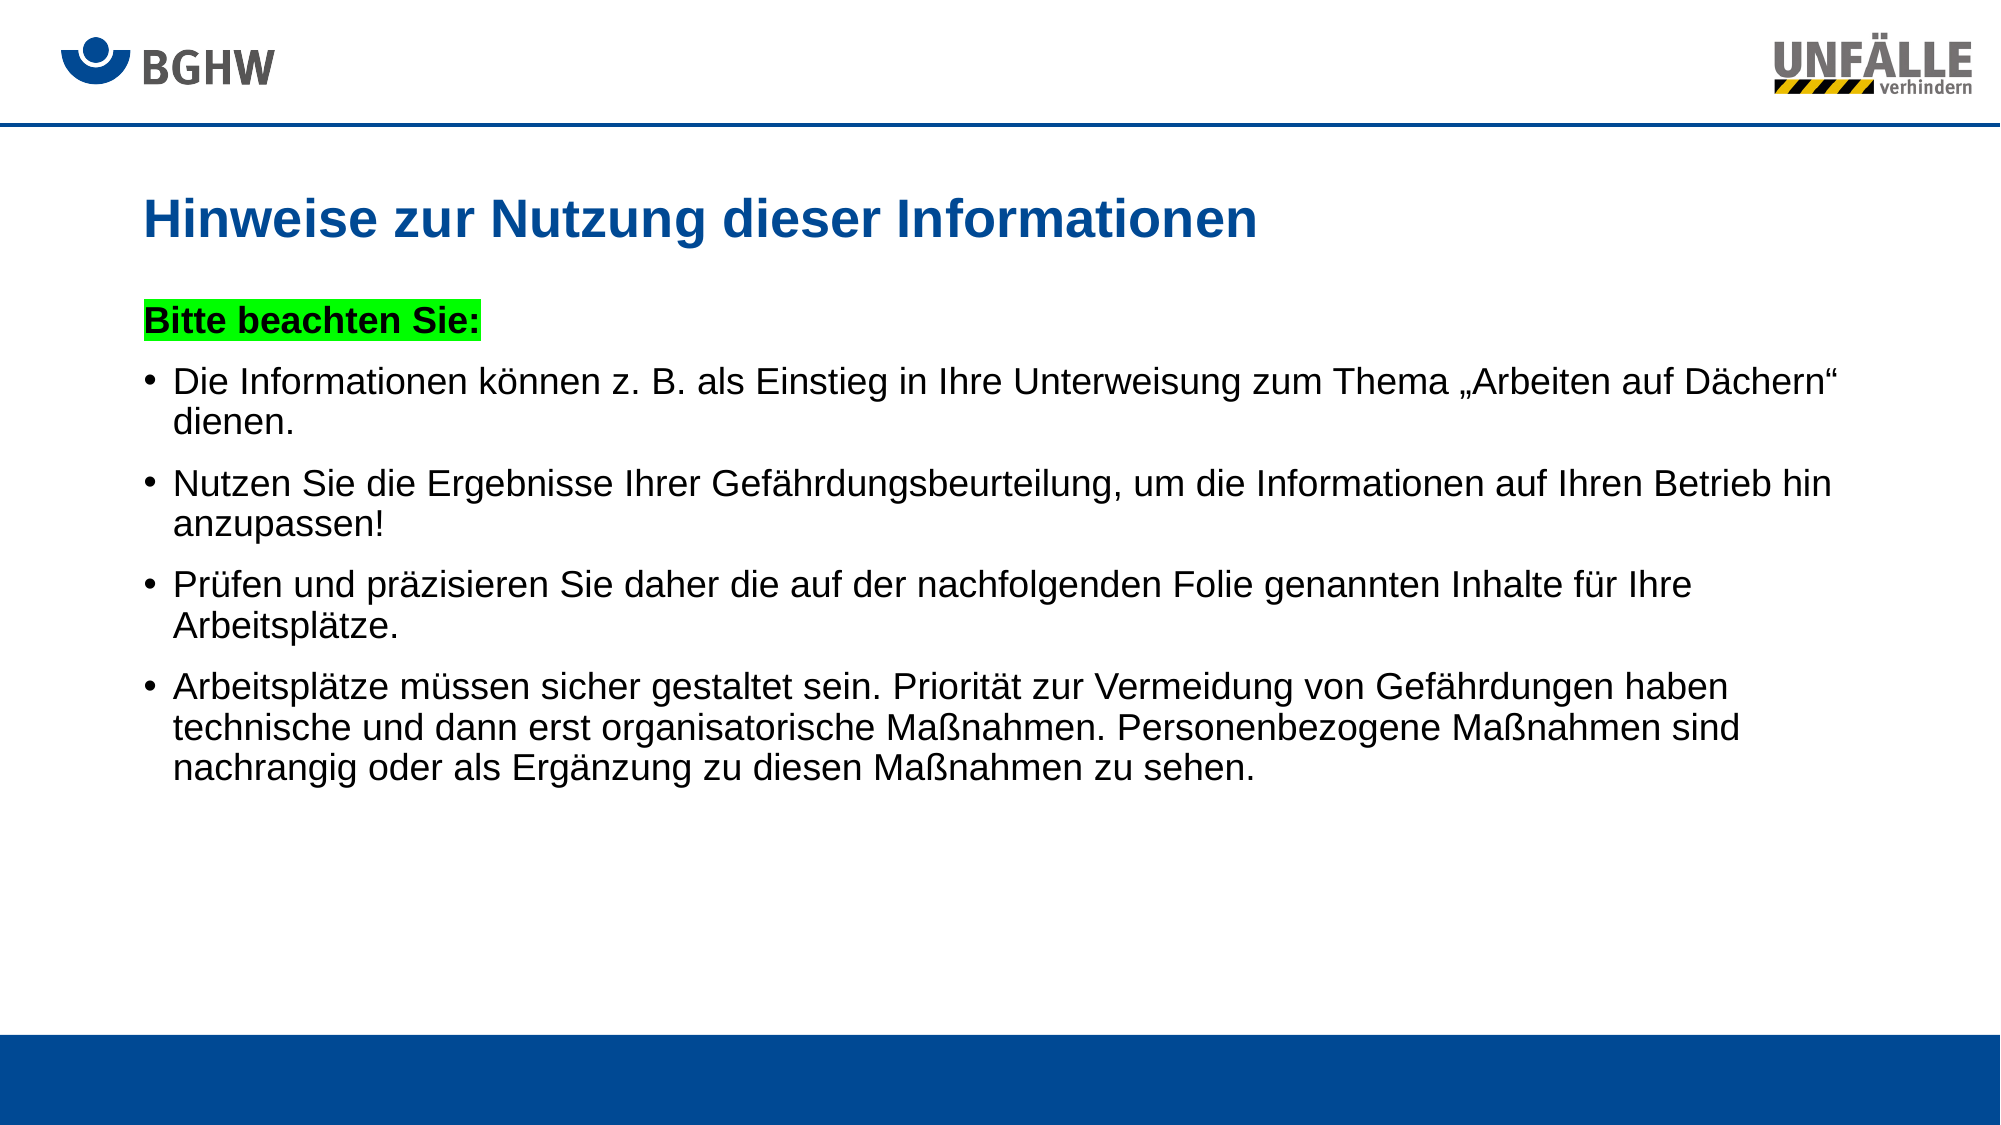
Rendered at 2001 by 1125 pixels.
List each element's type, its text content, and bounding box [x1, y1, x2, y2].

title Hinweise zur Nutzung dieser Informationen [143, 190, 1857, 276]
picture [61, 37, 275, 85]
picture [1766, 11, 1984, 107]
list Bitte beachten Sie: Die Informationen können z. B. als Einstieg in Ihre Unterweisung zum Thema „Arbeiten auf Dächern“ dienen. Nutzen Sie die Ergebnisse Ihrer Gefährdungsbeurteilung, um die Informationen auf Ihren Betrieb hin anzupassen! Prüfen und präzisieren Sie daher die auf der nachfolgenden Folie genannten Inhalte für Ihre Arbeitsplätze. Arbeitsplätze müssen sicher gestaltet sein. Priorität zur Vermeidung von Gefährdungen haben technische und dann erst organisatorische Maßnahmen. Personenbezogene Maßnahmen sind nachrangig oder als Ergänzung zu diesen Maßnahmen zu sehen. [143, 300, 1857, 1022]
